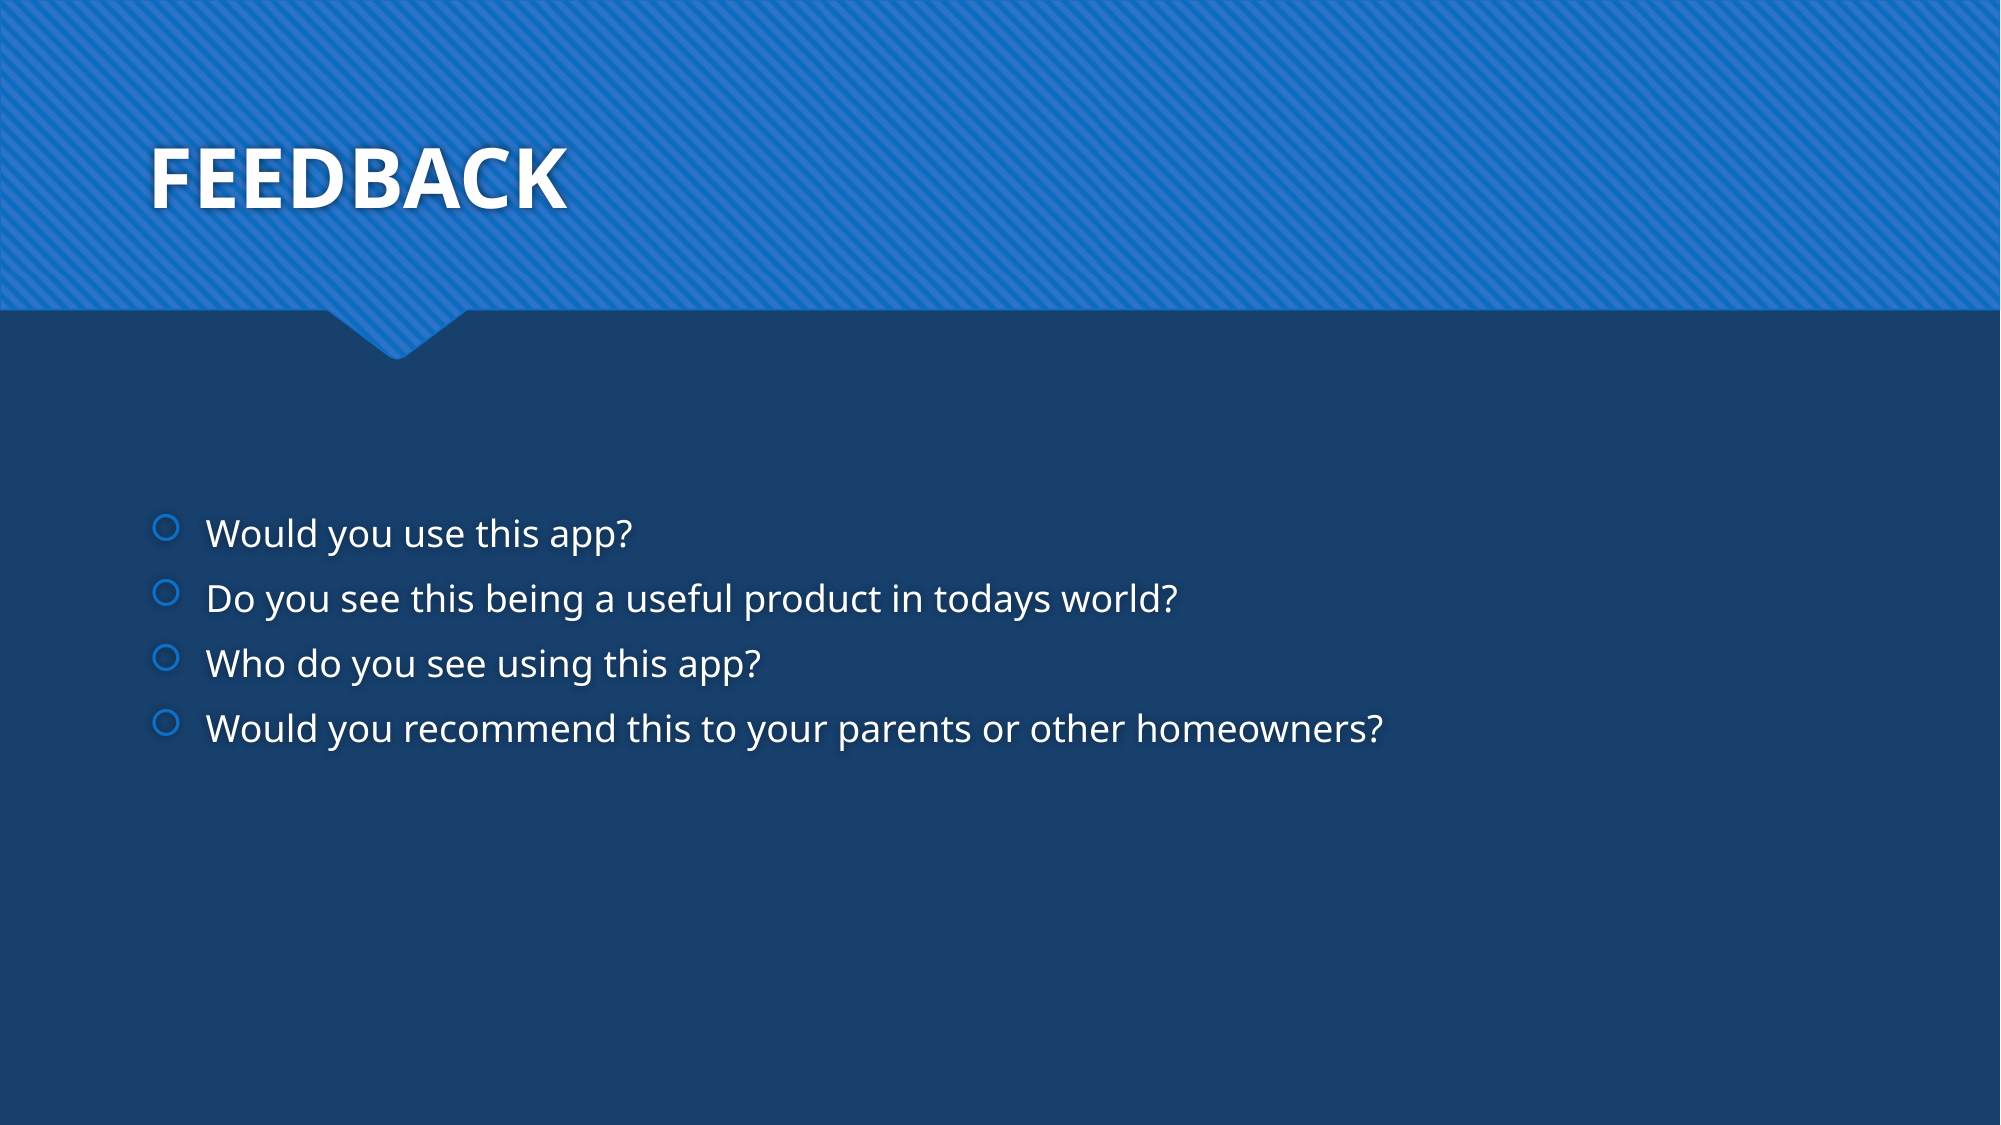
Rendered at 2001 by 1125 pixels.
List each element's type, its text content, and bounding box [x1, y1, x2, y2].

list Would you use this app? Do you see this being a useful product in todays world? Who do you see using this app? Would you recommend this to your parents or other homeowners? [134, 364, 1866, 962]
title FEEDBACK [132, 73, 1868, 233]
